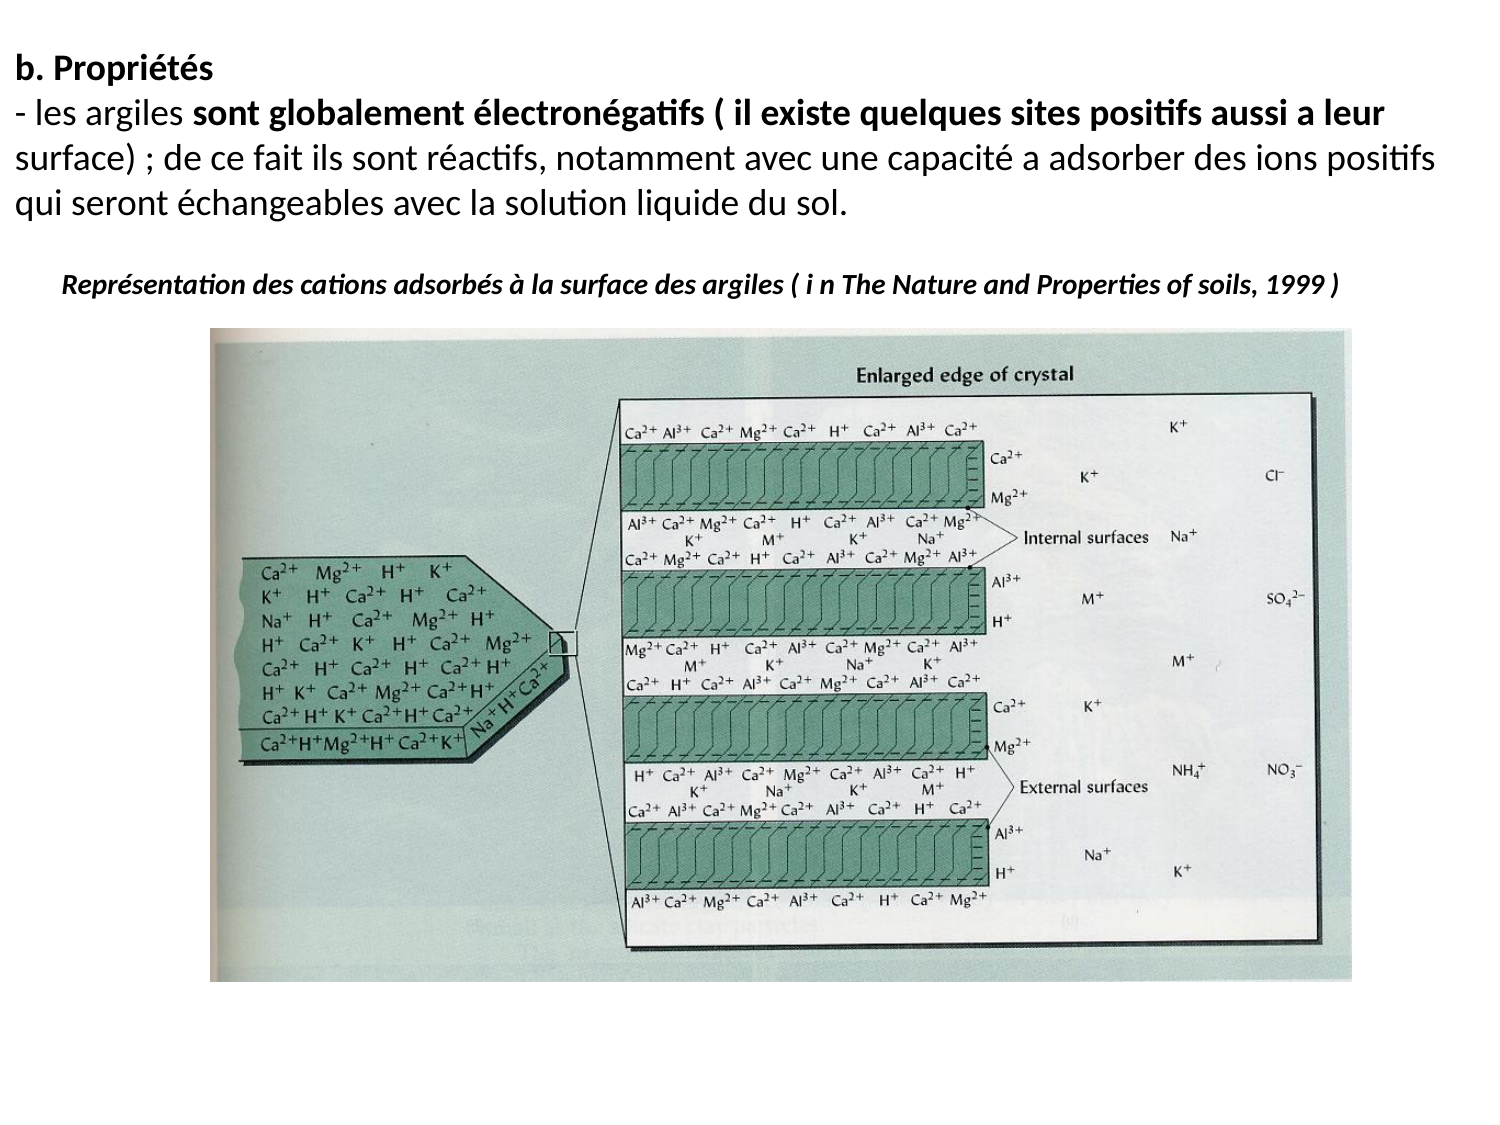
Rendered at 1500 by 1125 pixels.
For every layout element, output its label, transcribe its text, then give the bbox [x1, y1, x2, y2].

text_box b. Propriétés - les argiles sont globalement électronégatifs ( il existe quelques sites positifs aussi a leur surface) ; de ce fait ils sont réactifs, notamment avec une capacité a adsorber des ions positifs qui seront échangeables avec la solution liquide du sol. [0, 35, 1500, 230]
text_box Représentation des cations adsorbés à la surface des argiles ( i n The Nature and Properties of soils, 1999 ) [46, 257, 1442, 308]
picture [210, 327, 1352, 982]
